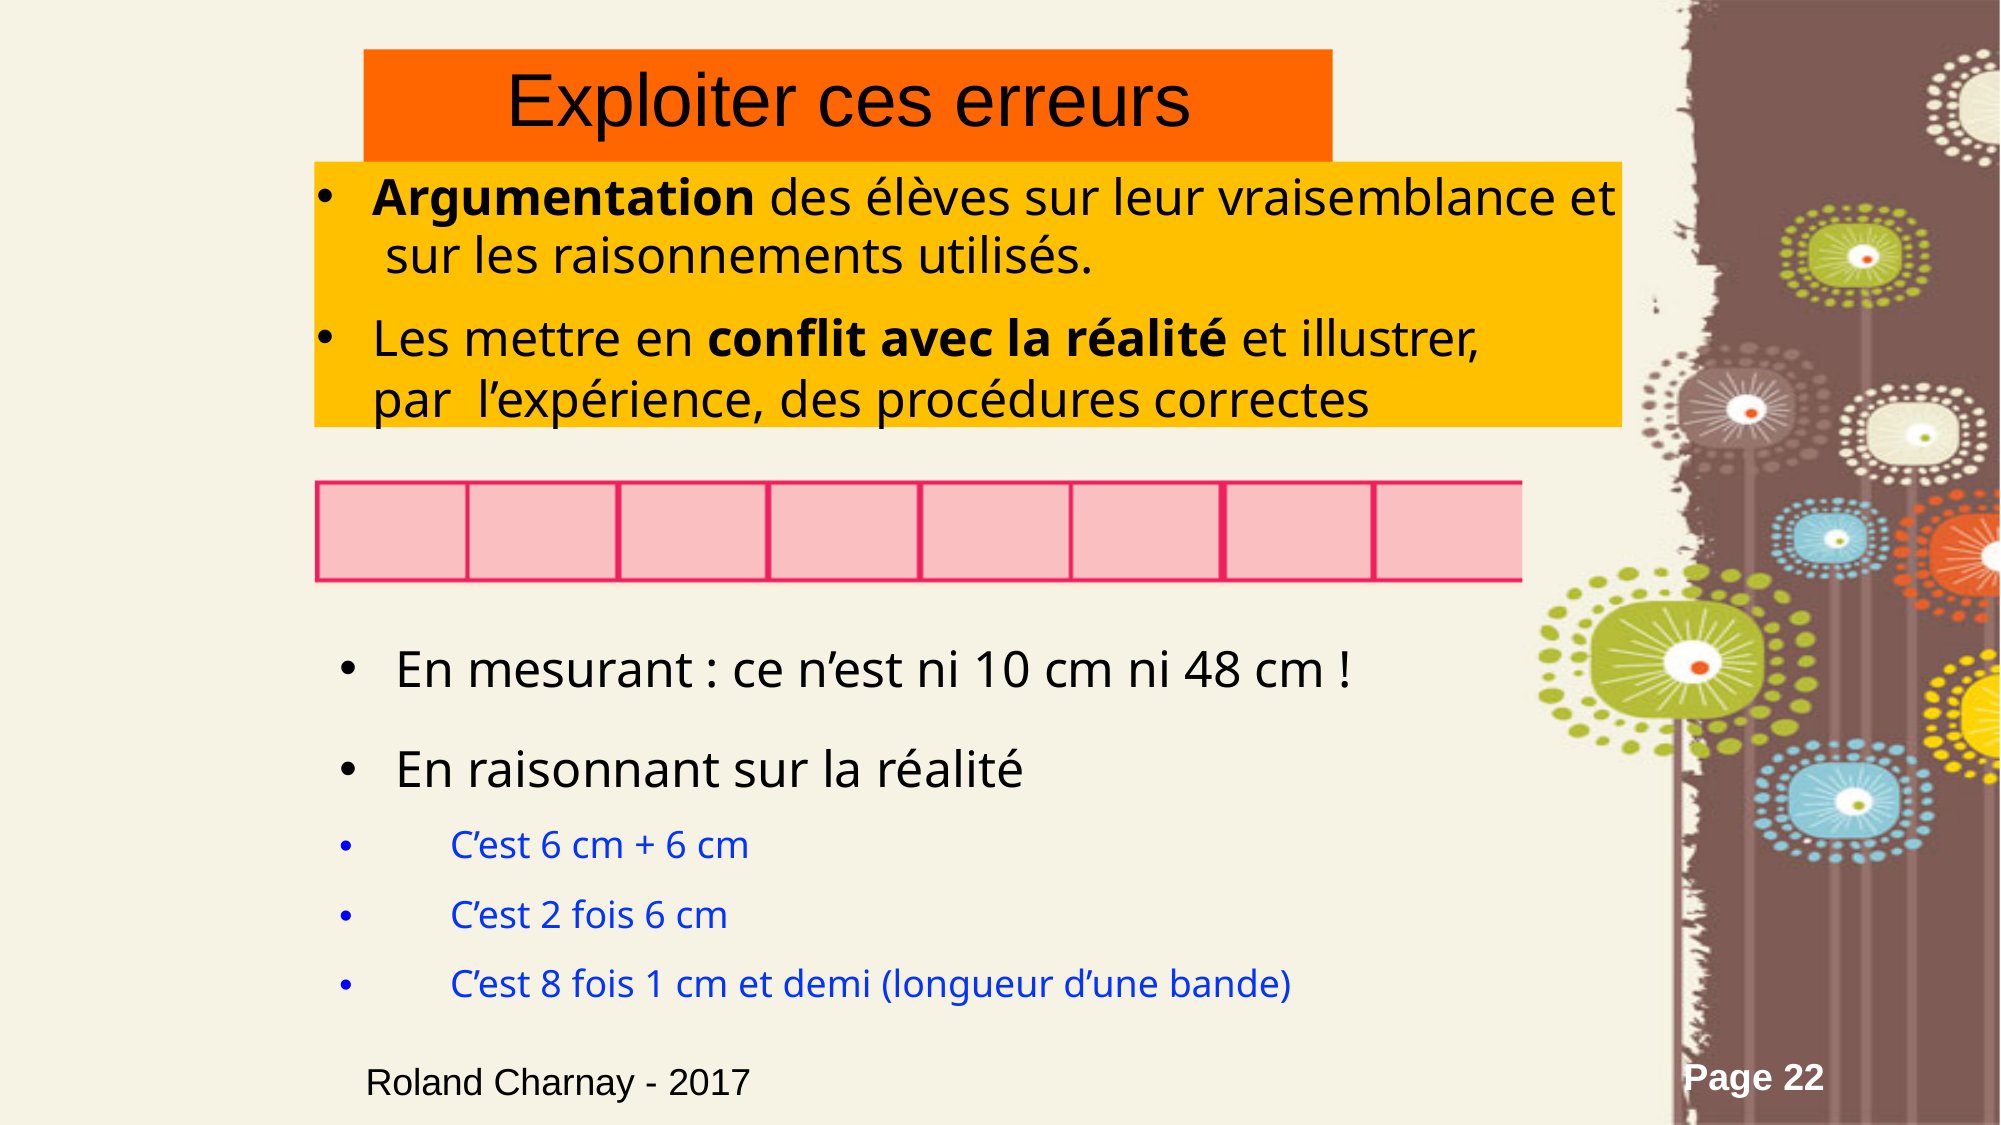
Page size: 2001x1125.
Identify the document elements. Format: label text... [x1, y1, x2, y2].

text_box • • • [337, 792, 355, 1006]
text_box C’est 6 cm + 6 cm C’est 2 fois 6 cm C’est 8 fois 1 cm et demi (longueur d’une bande) [447, 792, 1353, 1006]
text_box En mesurant : ce n’est ni 10 cm ni 48 cm ! En raisonnant sur la réalité [337, 635, 1394, 798]
text_box [314, 479, 1523, 587]
footer Roland Charnay - 2017 [363, 1055, 788, 1125]
picture [0, 0, 2000, 1125]
text_box Argumentation des élèves sur leur vraisemblance et sur les raisonnements utilisés. Les mettre en conflit avec la réalité et illustrer, par l’expérience, des procédures correctes [314, 161, 1623, 428]
title Exploiter ces erreurs [363, 49, 1333, 161]
